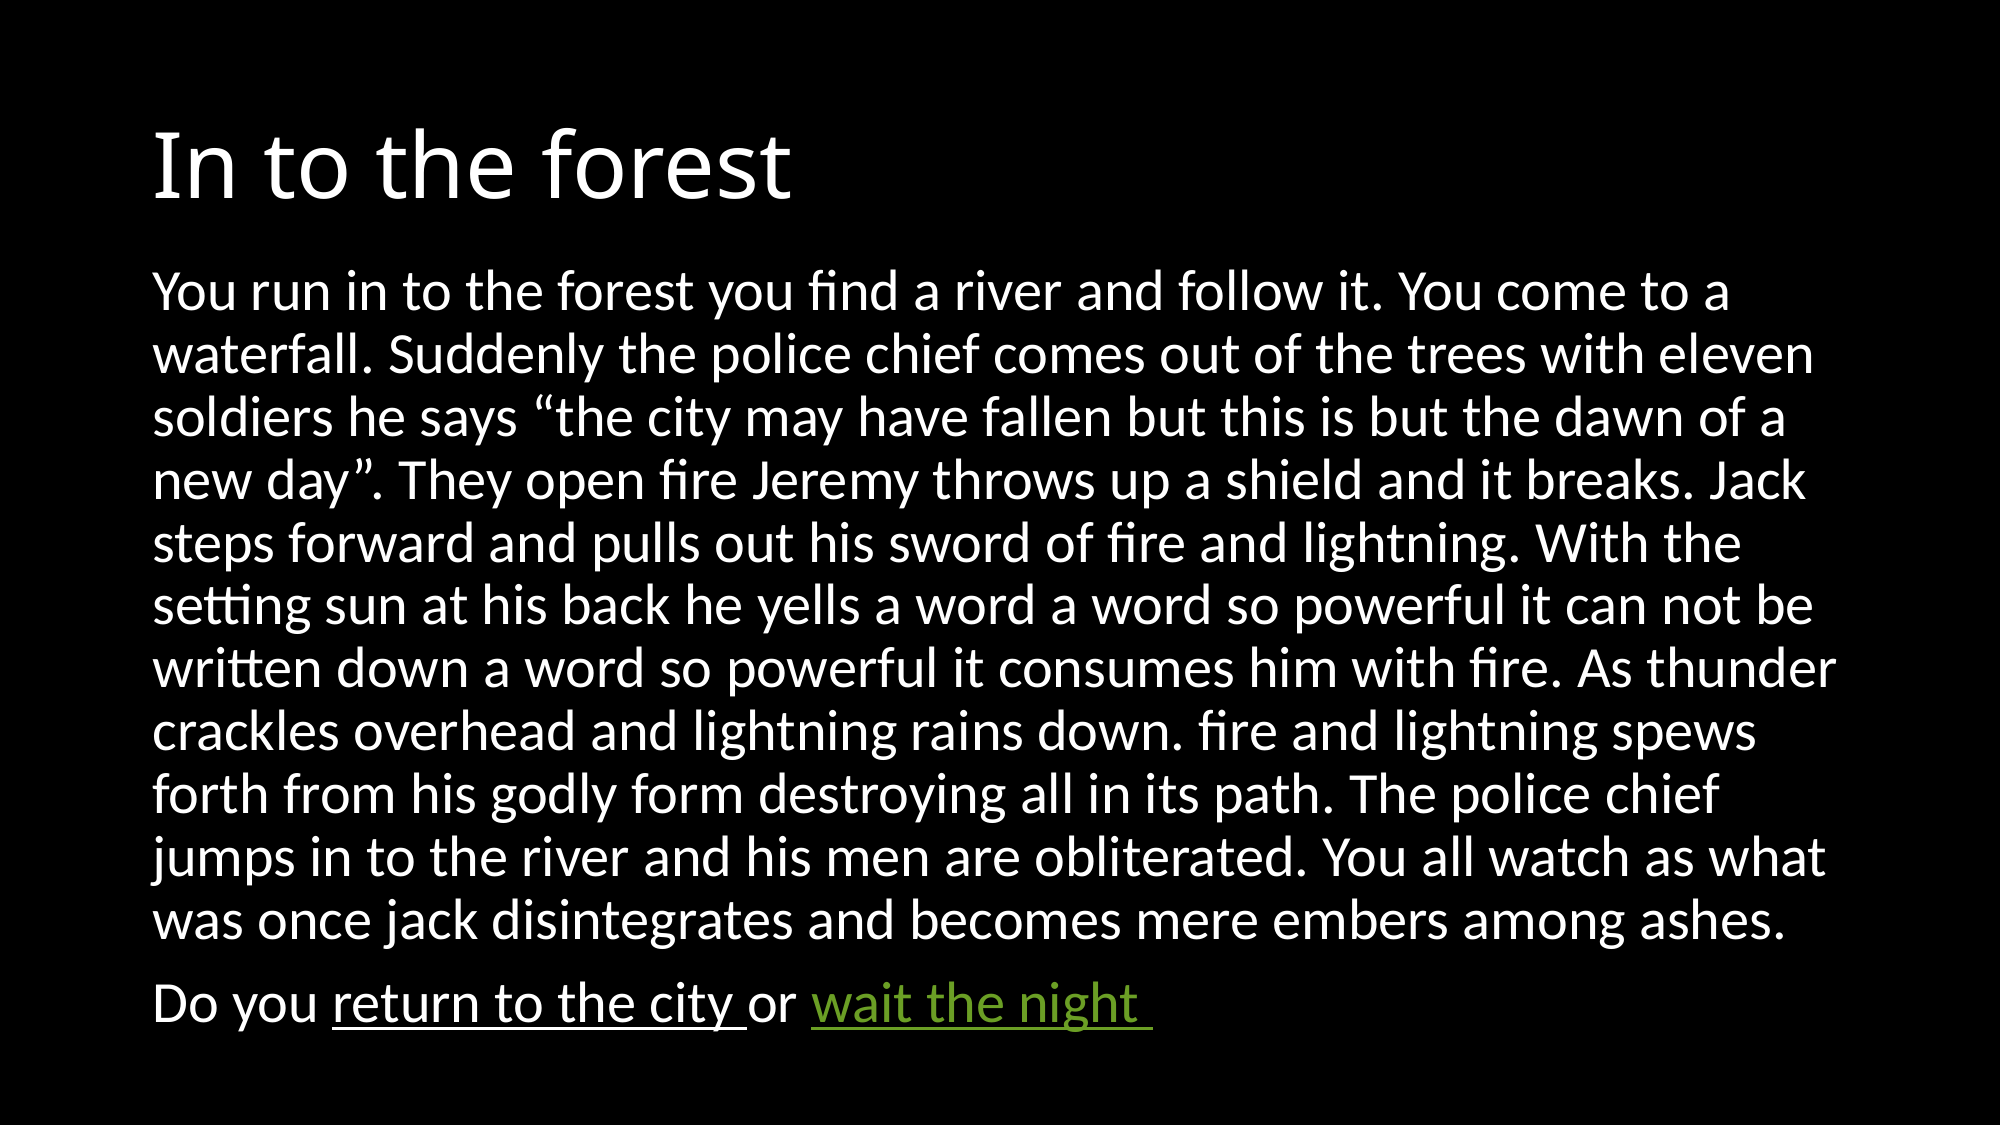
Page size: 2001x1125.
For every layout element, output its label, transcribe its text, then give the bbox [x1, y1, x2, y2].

title In to the forest [137, 59, 1863, 253]
list You run in to the forest you find a river and follow it. You come to a waterfall. Suddenly the police chief comes out of the trees with eleven soldiers he says “the city may have fallen but this is but the dawn of a new day”. They open fire Jeremy throws up a shield and it breaks. Jack steps forward and pulls out his sword of fire and lightning. With the setting sun at his back he yells a word a word so powerful it can not be written down a word so powerful it consumes him with fire. As thunder crackles overhead and lightning rains down. fire and lightning spews forth from his godly form destroying all in its path. The police chief jumps in to the river and his men are obliterated. You all watch as what was once jack disintegrates and becomes mere embers among ashes. Do you return to the city or wait the night [137, 253, 1863, 1080]
